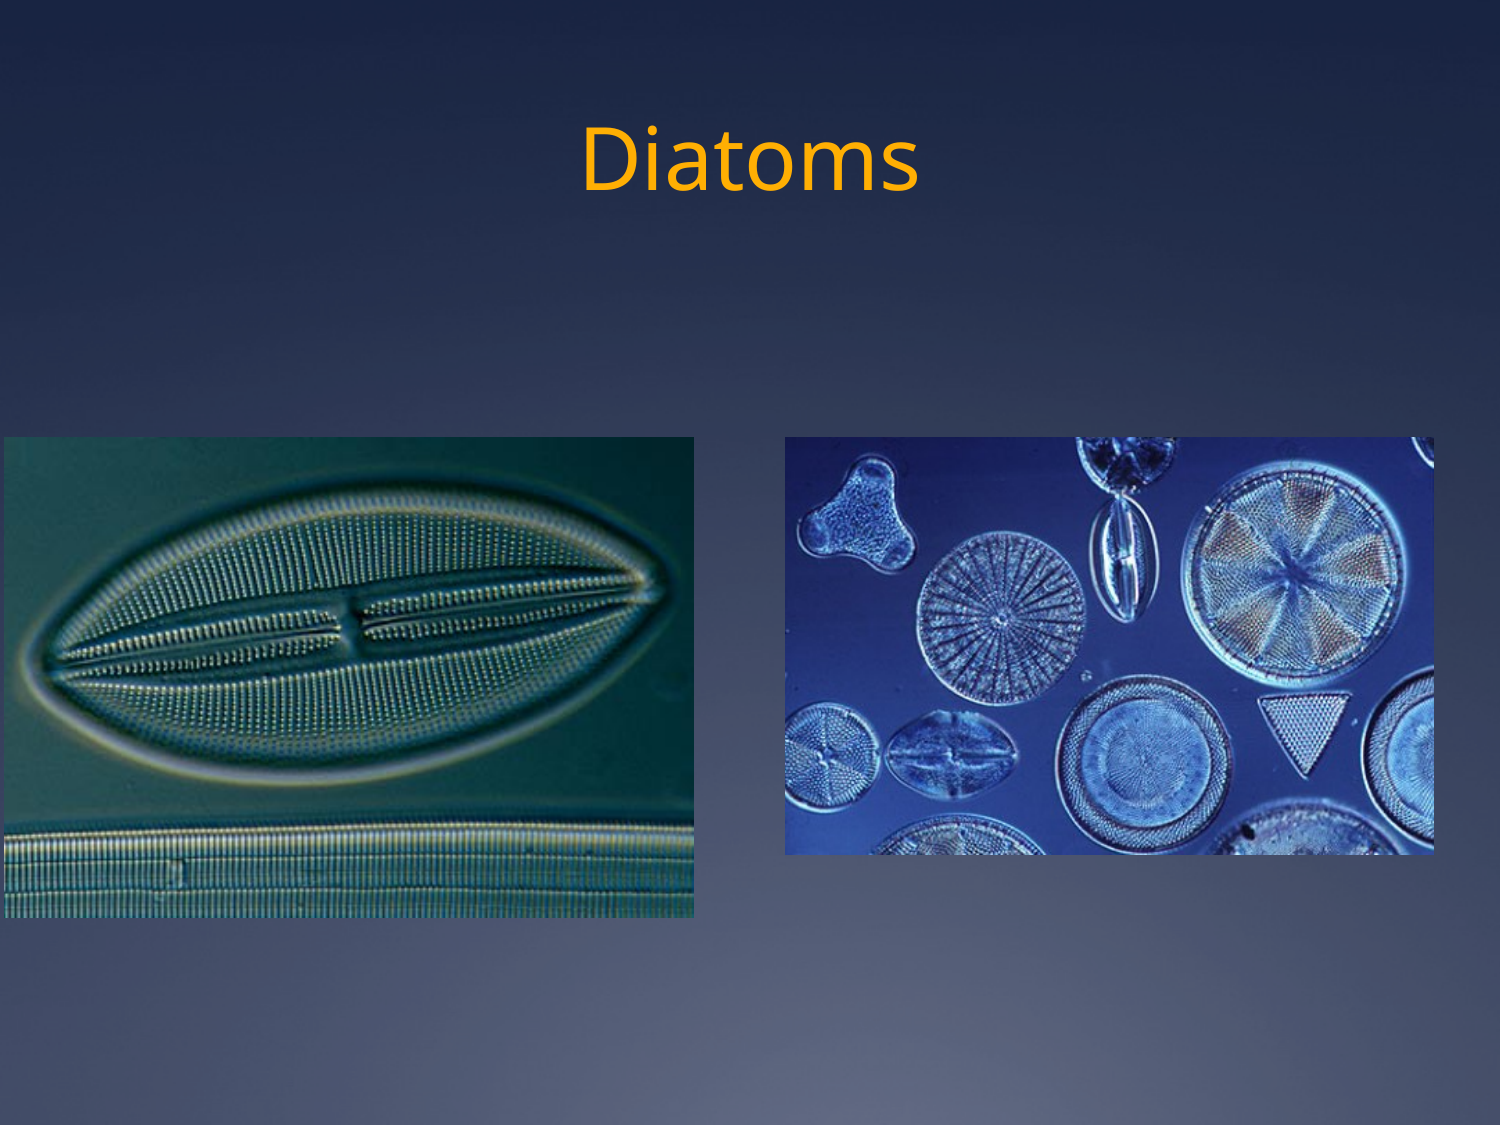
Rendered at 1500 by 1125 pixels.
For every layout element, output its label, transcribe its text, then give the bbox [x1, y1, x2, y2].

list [0, 436, 787, 919]
picture [784, 436, 1435, 856]
title Diatoms [100, 95, 1400, 225]
